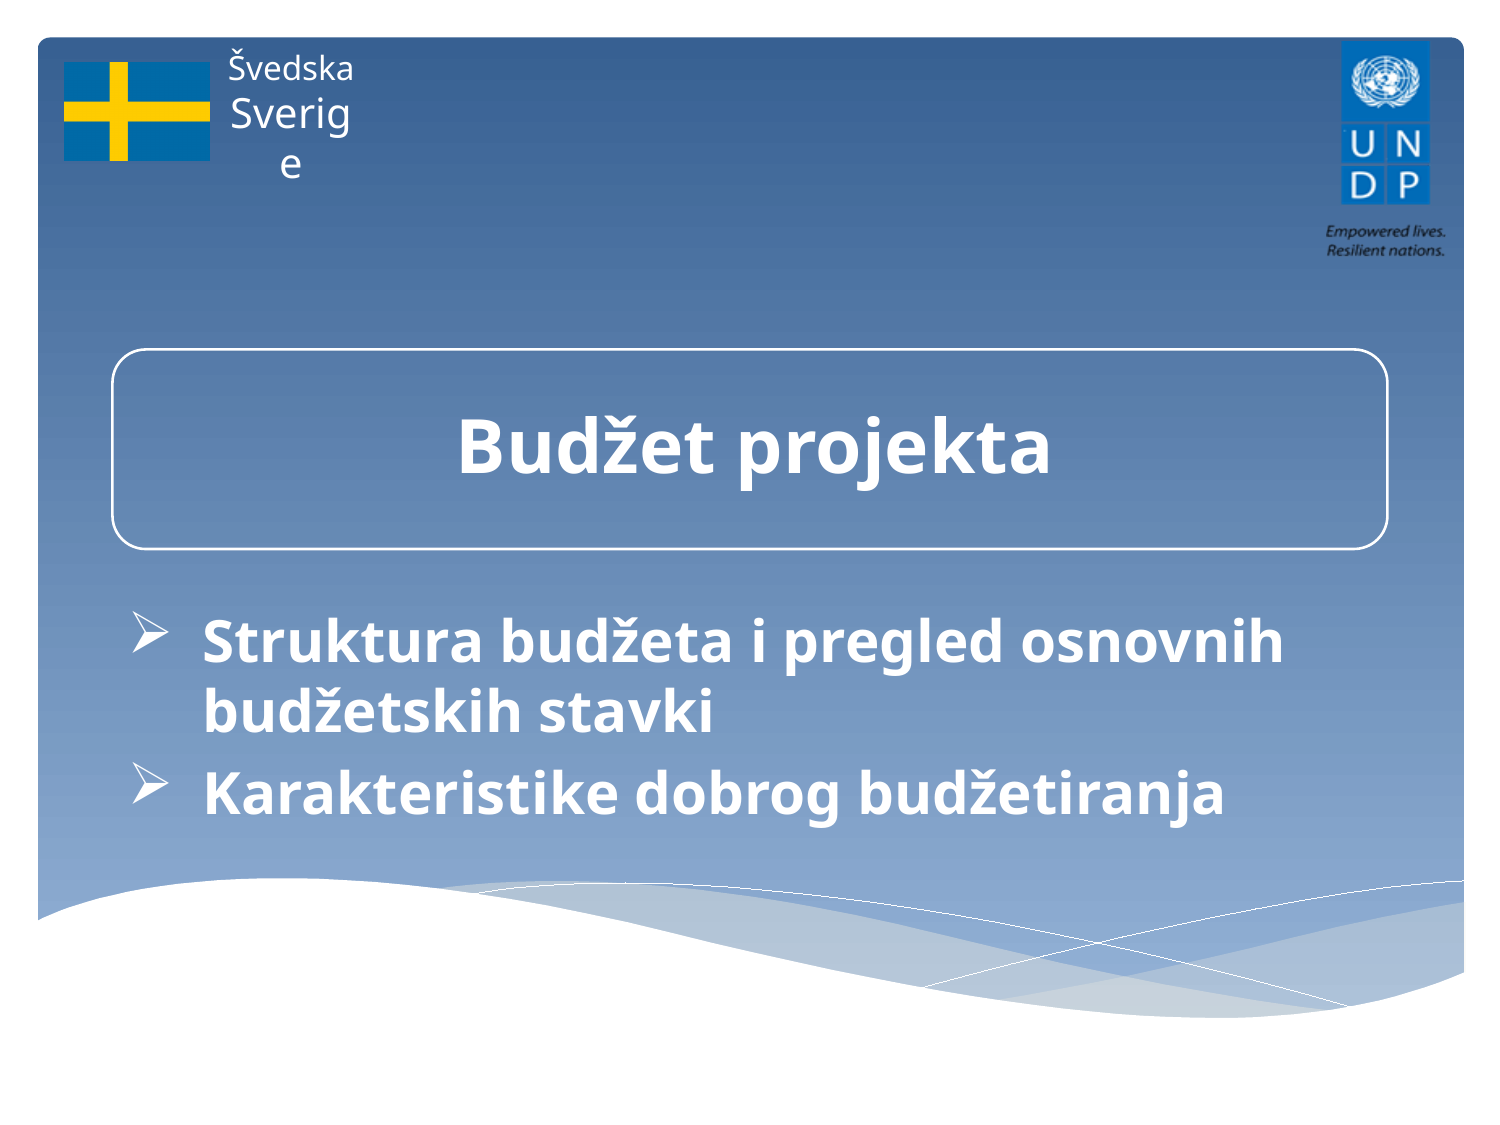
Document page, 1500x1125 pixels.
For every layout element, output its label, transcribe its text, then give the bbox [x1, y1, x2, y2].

text_box Švedska Sverige [213, 67, 378, 168]
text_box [112, 349, 1388, 634]
picture [1326, 41, 1449, 281]
picture [64, 62, 210, 162]
subtitle Struktura budžeta i pregled osnovnih budžetskih stavki Karakteristike dobrog budžetiranja [112, 643, 1365, 826]
